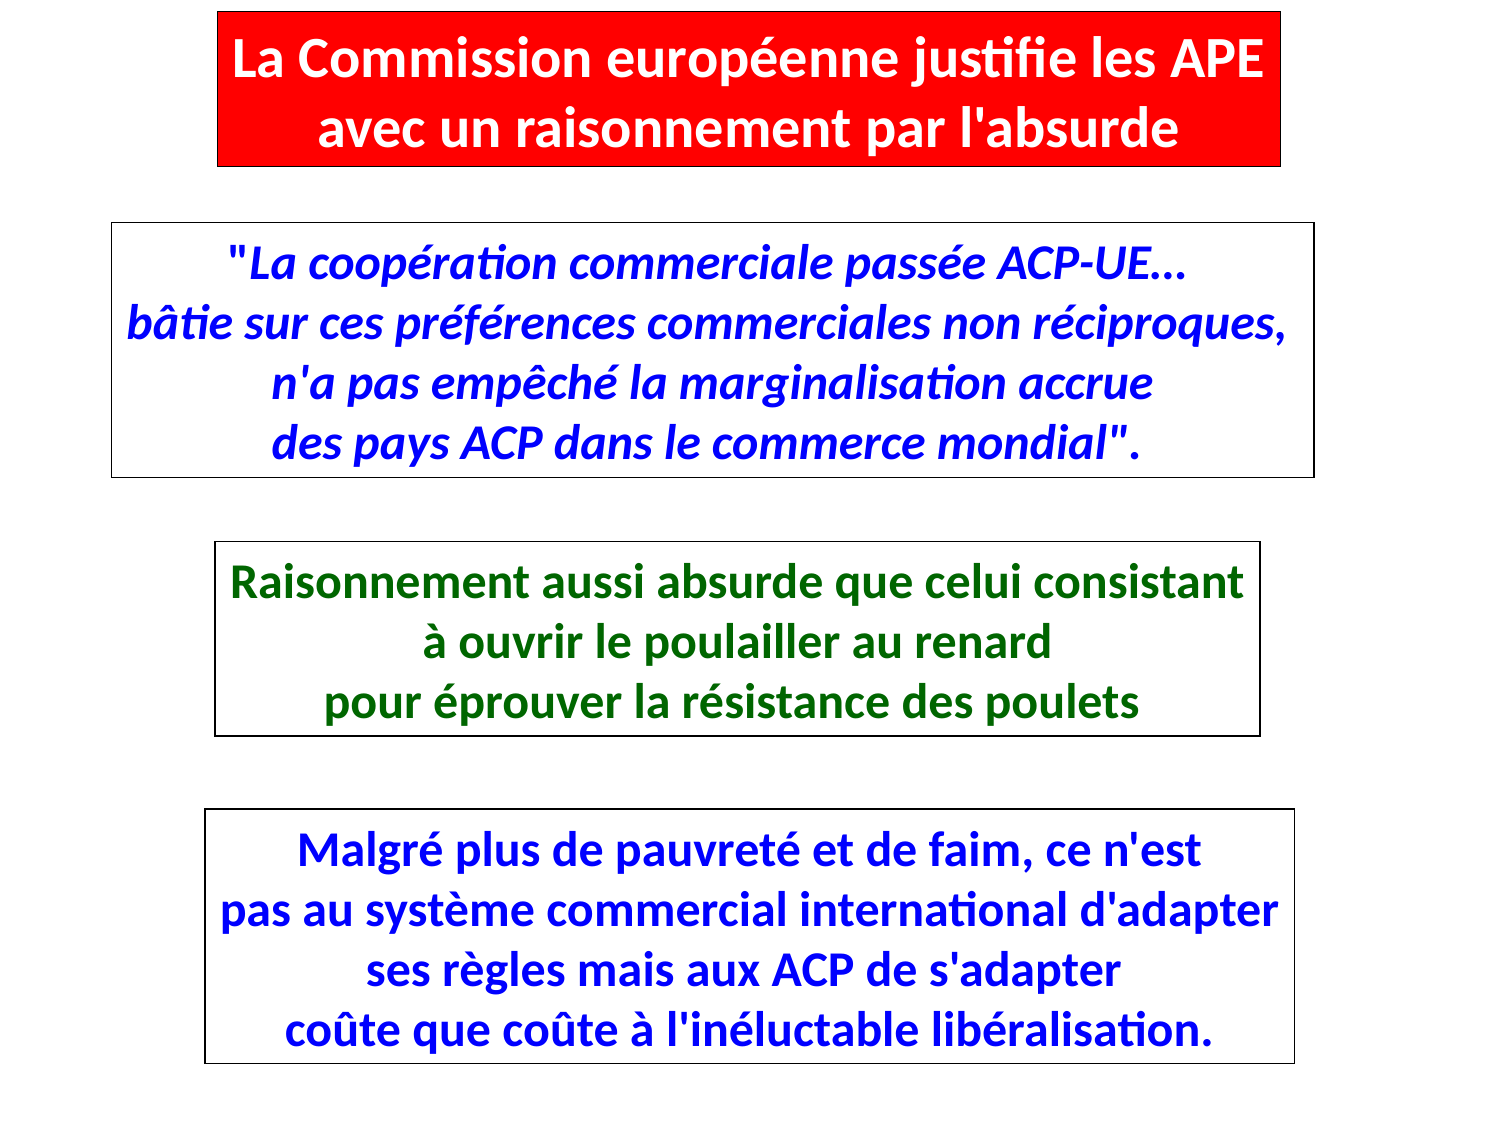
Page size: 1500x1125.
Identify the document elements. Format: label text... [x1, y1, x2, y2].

text_box "La coopération commerciale passée ACP-UE… bâtie sur ces préférences commerciales non réciproques, n'a pas empêché la marginalisation accrue des pays ACP dans le commerce mondial". [111, 222, 1315, 478]
text_box Raisonnement aussi absurde que celui consistant à ouvrir le poulailler au renard pour éprouver la résistance des poulets [215, 541, 1261, 737]
text_box Malgré plus de pauvreté et de faim, ce n'est pas au système commercial international d'adapter ses règles mais aux ACP de s'adapter coûte que coûte à l'inéluctable libéralisation. [204, 808, 1295, 1064]
text_box La Commission européenne justifie les APE avec un raisonnement par l'absurde [217, 11, 1281, 167]
